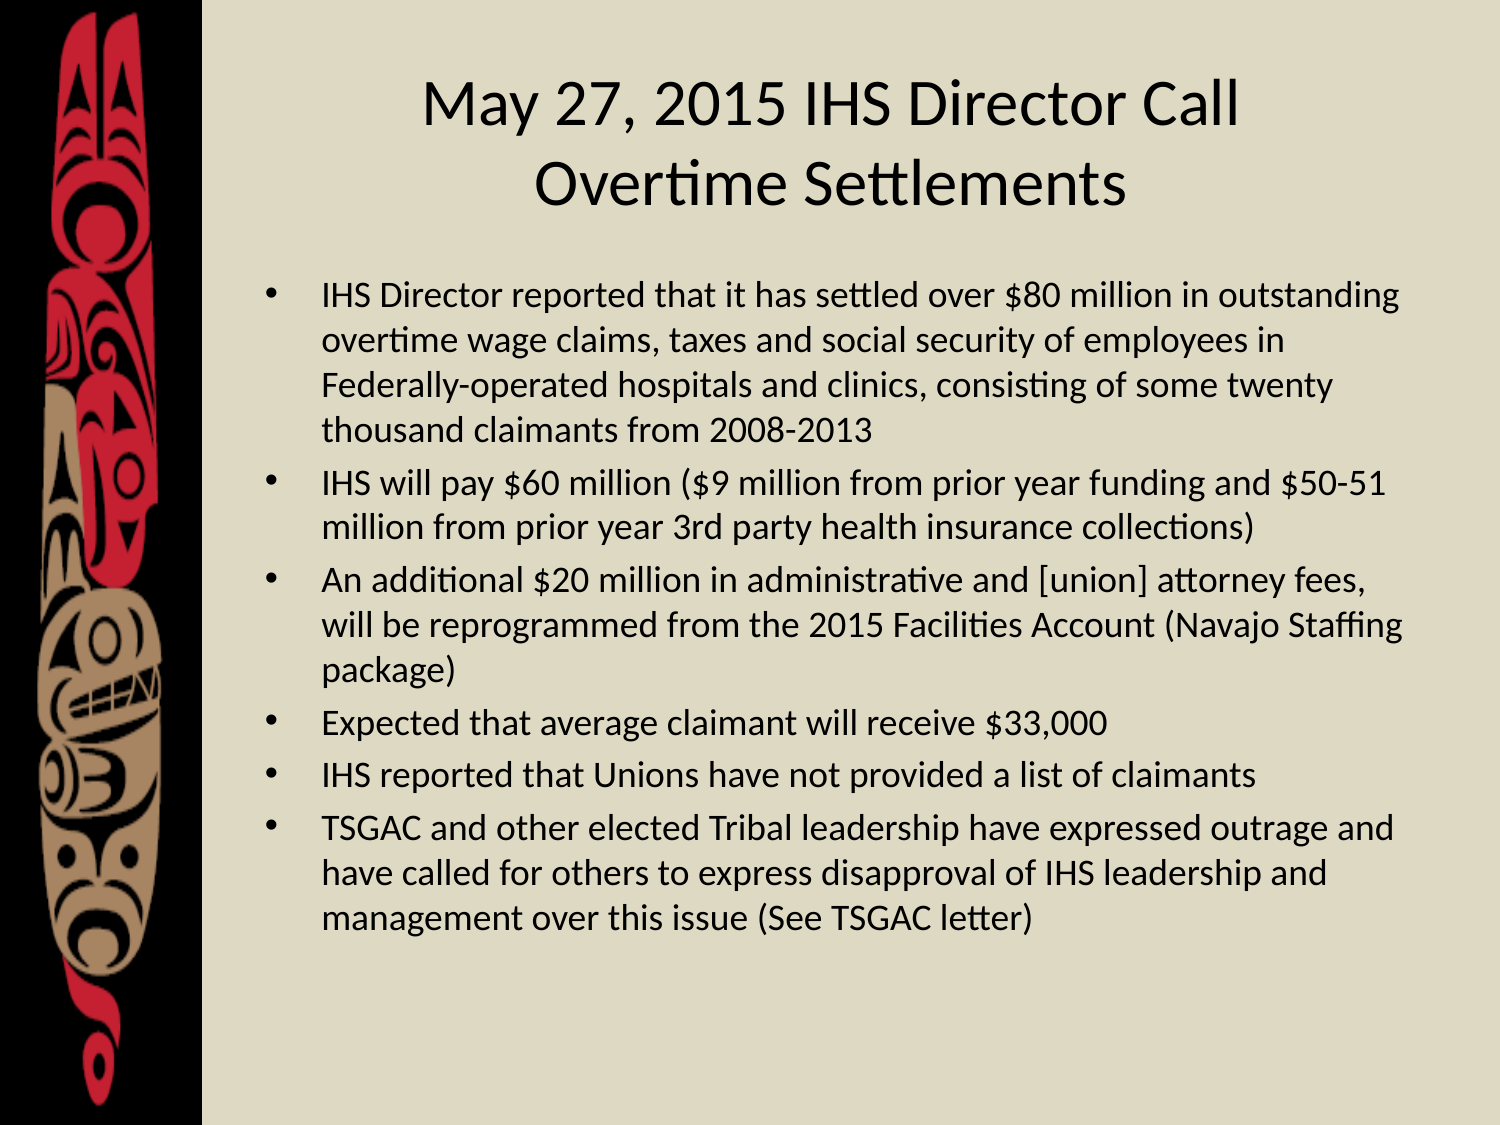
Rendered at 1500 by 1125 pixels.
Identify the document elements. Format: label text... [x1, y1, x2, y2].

title May 27, 2015 IHS Director Call Overtime Settlements [237, 45, 1425, 233]
list IHS Director reported that it has settled over $80 million in outstanding overtime wage claims, taxes and social security of employees in Federally-operated hospitals and clinics, consisting of some twenty thousand claimants from 2008-2013 IHS will pay $60 million ($9 million from prior year funding and $50-51 million from prior year 3rd party health insurance collections) An additional $20 million in administrative and [union] attorney fees, will be reprogrammed from the 2015 Facilities Account (Navajo Staffing package) Expected that average claimant will receive $33,000 IHS reported that Unions have not provided a list of claimants TSGAC and other elected Tribal leadership have expressed outrage and have called for others to express disapproval of IHS leadership and management over this issue (See TSGAC letter) [249, 262, 1425, 1005]
picture [0, 0, 202, 1125]
